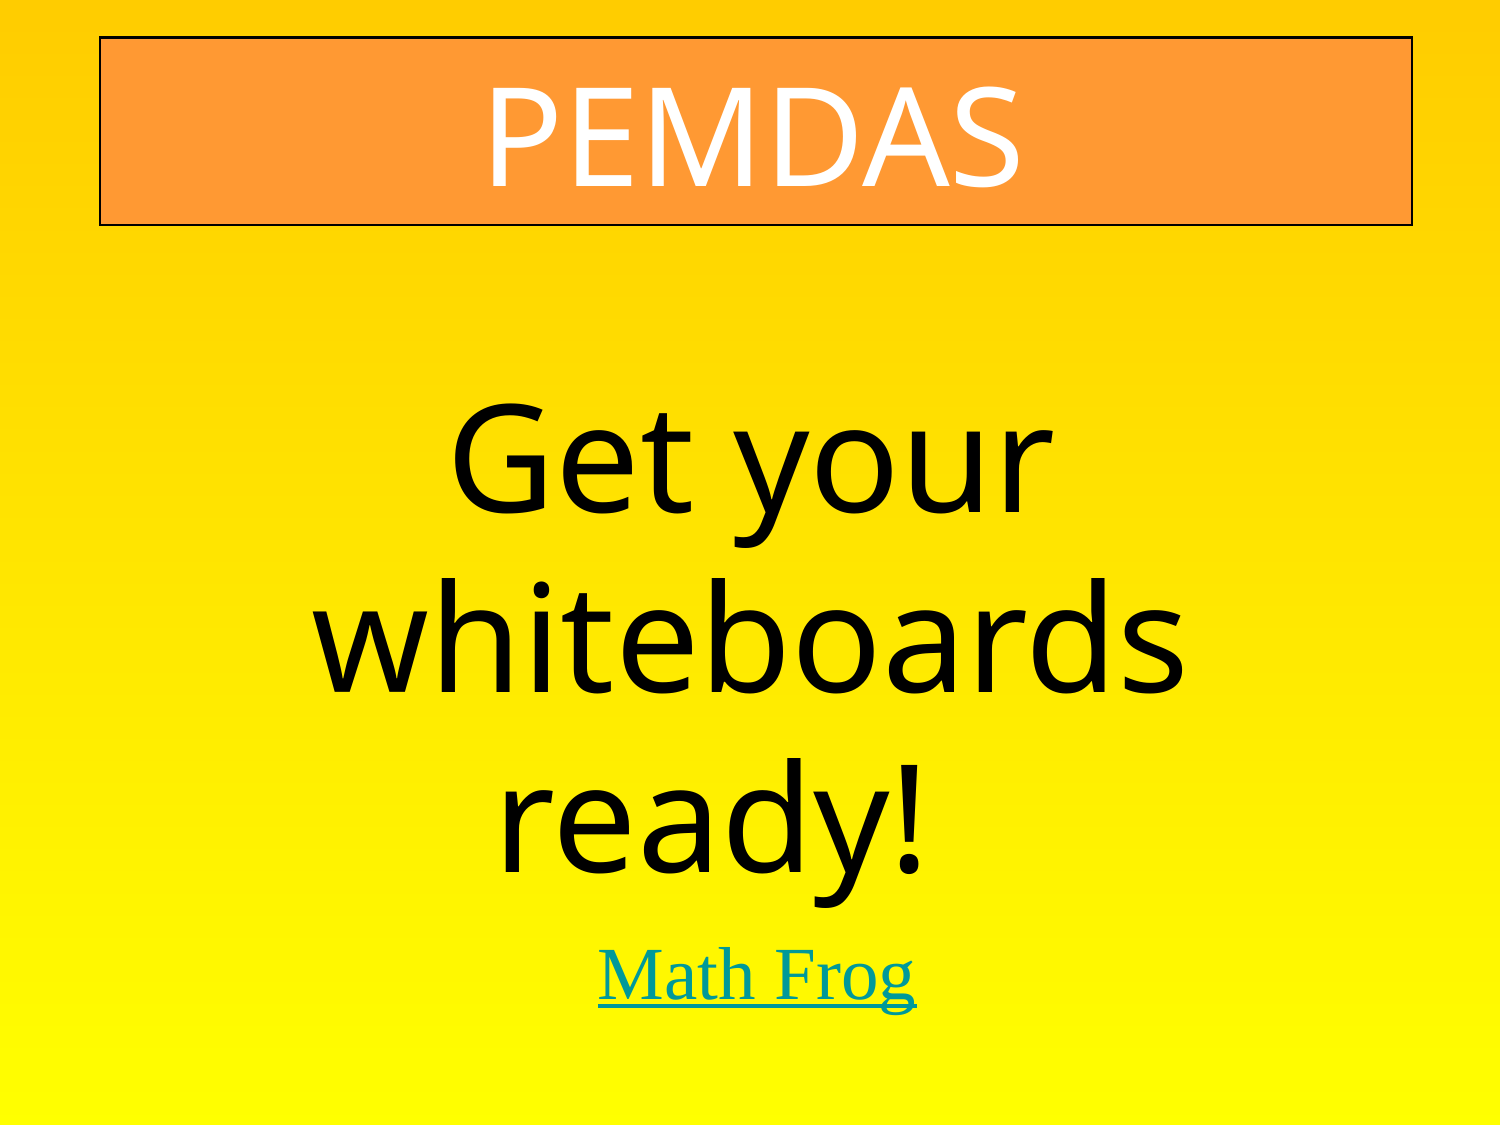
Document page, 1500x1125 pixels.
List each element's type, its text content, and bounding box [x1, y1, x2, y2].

title PEMDAS [99, 37, 1413, 225]
text_box Math Frog [58, 924, 1457, 1025]
text_box Get your whiteboards ready! [168, 362, 1334, 892]
